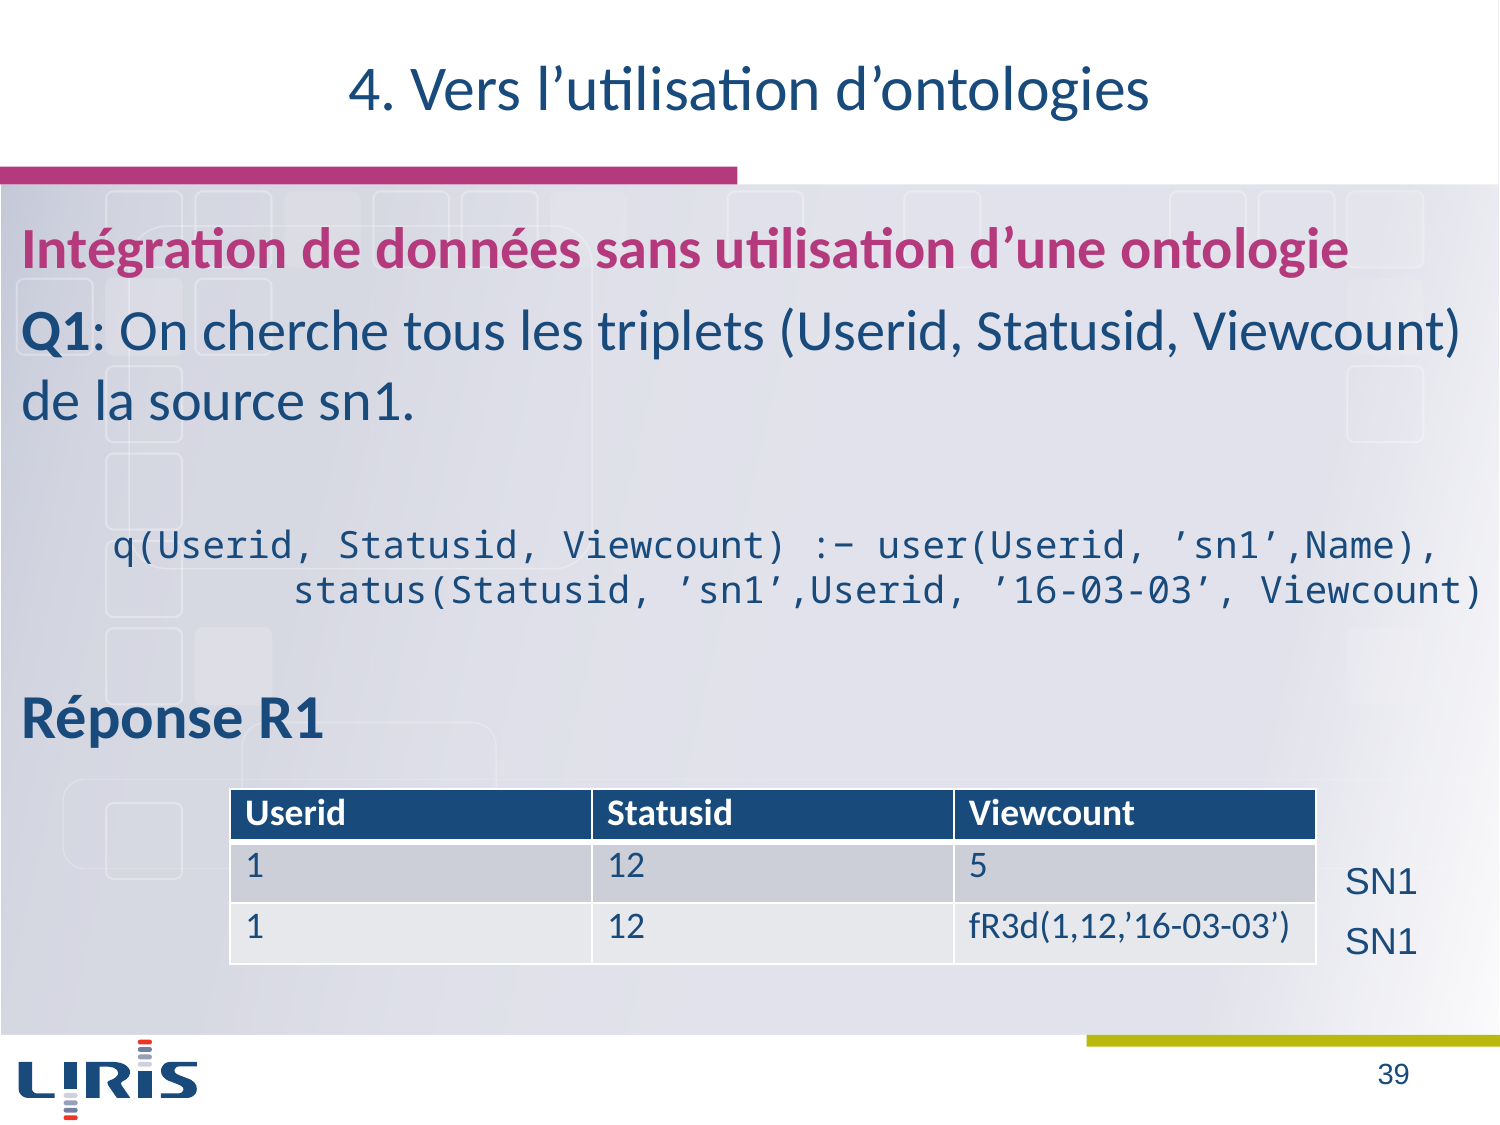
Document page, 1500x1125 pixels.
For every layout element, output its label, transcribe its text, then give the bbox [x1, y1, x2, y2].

table_cell 12 [593, 904, 953, 963]
list Intégration de données sans utilisation d’une ontologie Q1: On cherche tous les triplets (Userid, Statusid, Viewcount) de la source sn1. q(Userid, Statusid, Viewcount) :− user(Userid, ’sn1’,Name), status(Statusid, ’sn1’,Userid, ’16-03-03’, Viewcount) Réponse R1 [6, 202, 1500, 1007]
table_header Userid [231, 790, 591, 839]
picture [1, 185, 1499, 1034]
text_box SN1 [1330, 849, 1486, 910]
text_box SN1 [1330, 910, 1486, 970]
title 4. Vers l’utilisation d’ontologies [75, 38, 1425, 132]
table_cell 12 [593, 845, 953, 902]
table_header Viewcount [955, 790, 1315, 839]
table_header Statusid [593, 790, 953, 839]
slide_number 39 [1230, 1042, 1425, 1103]
table_cell 1 [231, 904, 591, 963]
table_cell 5 [955, 845, 1315, 902]
table_cell fR3d(1,12,’16-03-03’) [955, 904, 1315, 963]
table_cell 1 [231, 845, 591, 902]
